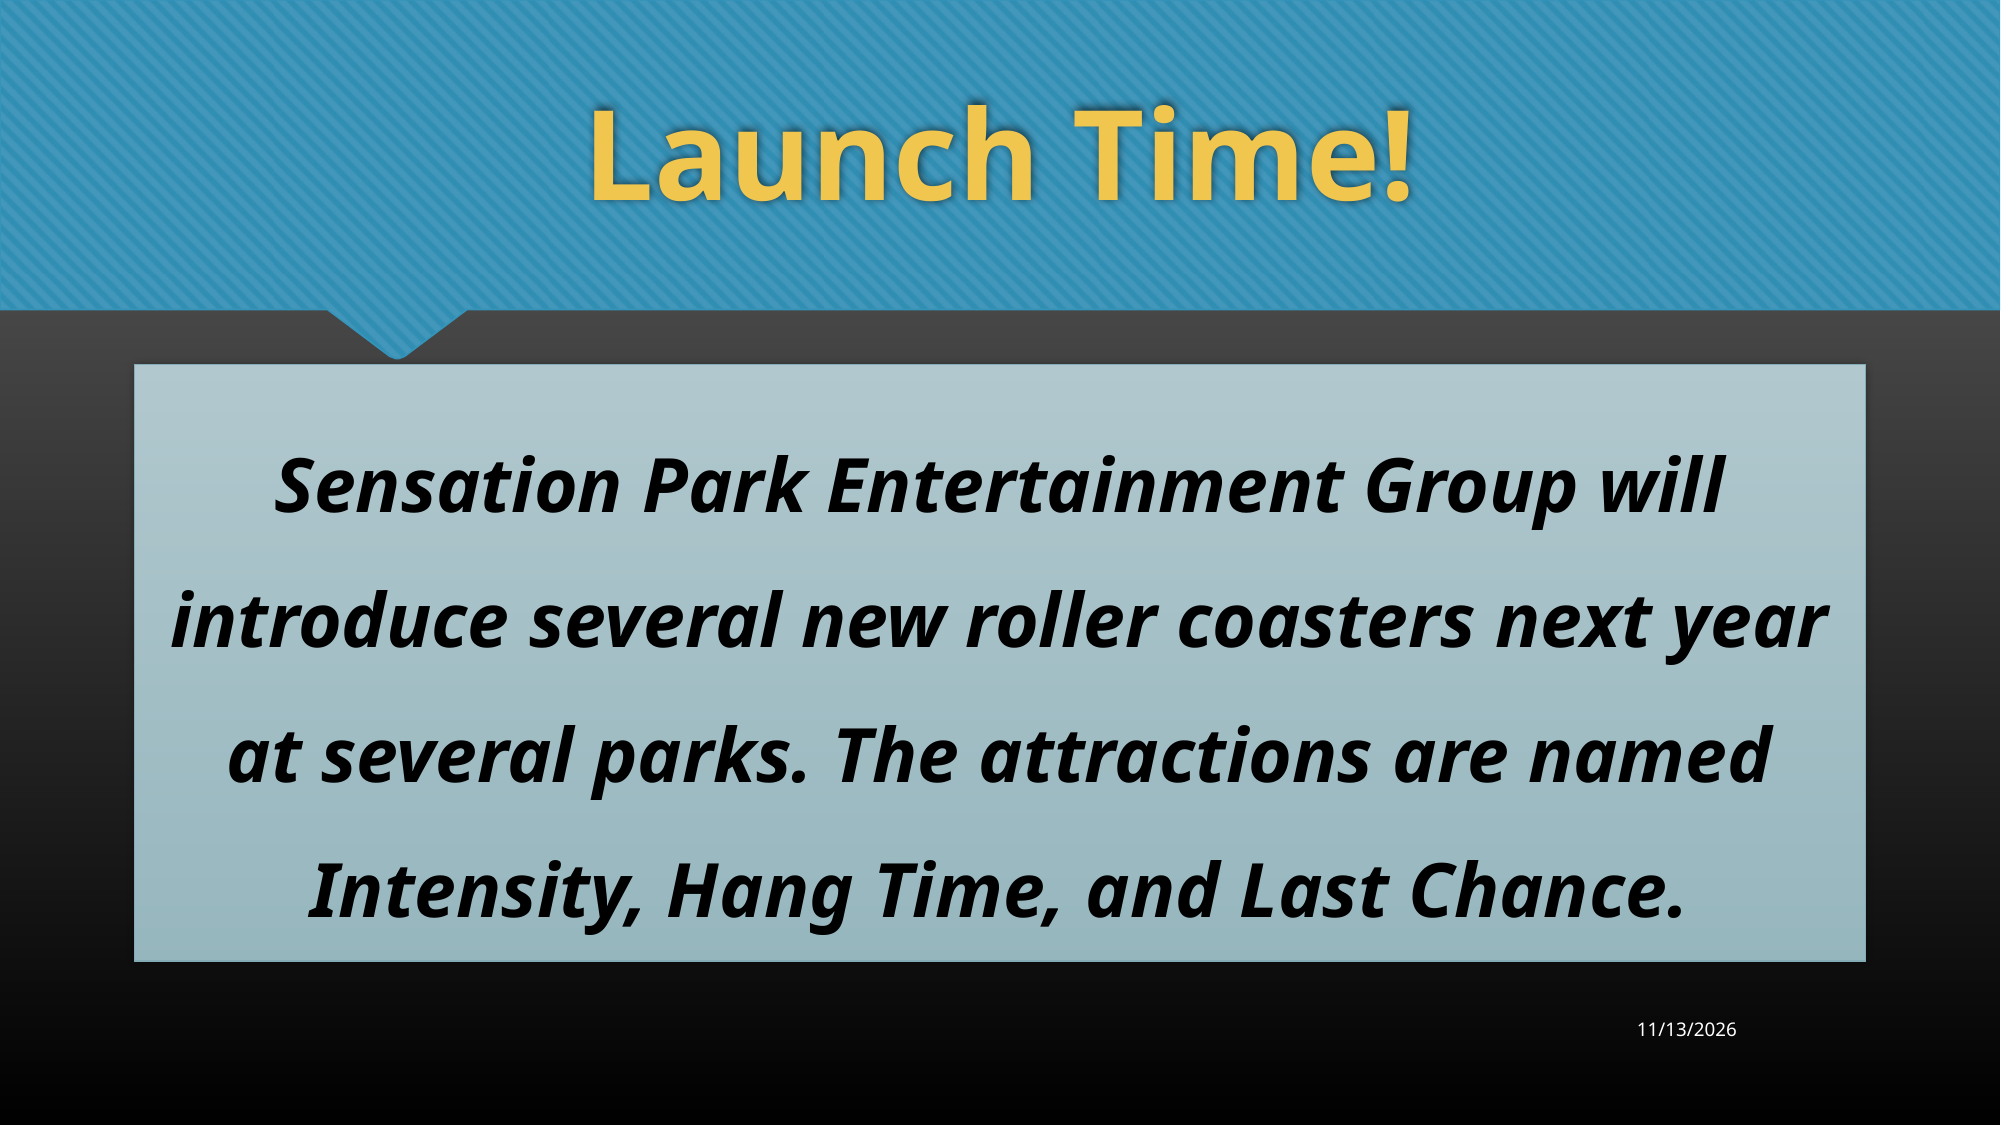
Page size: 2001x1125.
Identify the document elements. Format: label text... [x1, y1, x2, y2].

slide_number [1531, 991, 1752, 1051]
title Launch Time! [132, 73, 1868, 233]
list Sensation Park Entertainment Group will introduce several new roller coasters next year at several parks. The attractions are named Intensity, Hang Time, and Last Chance. [134, 364, 1866, 962]
